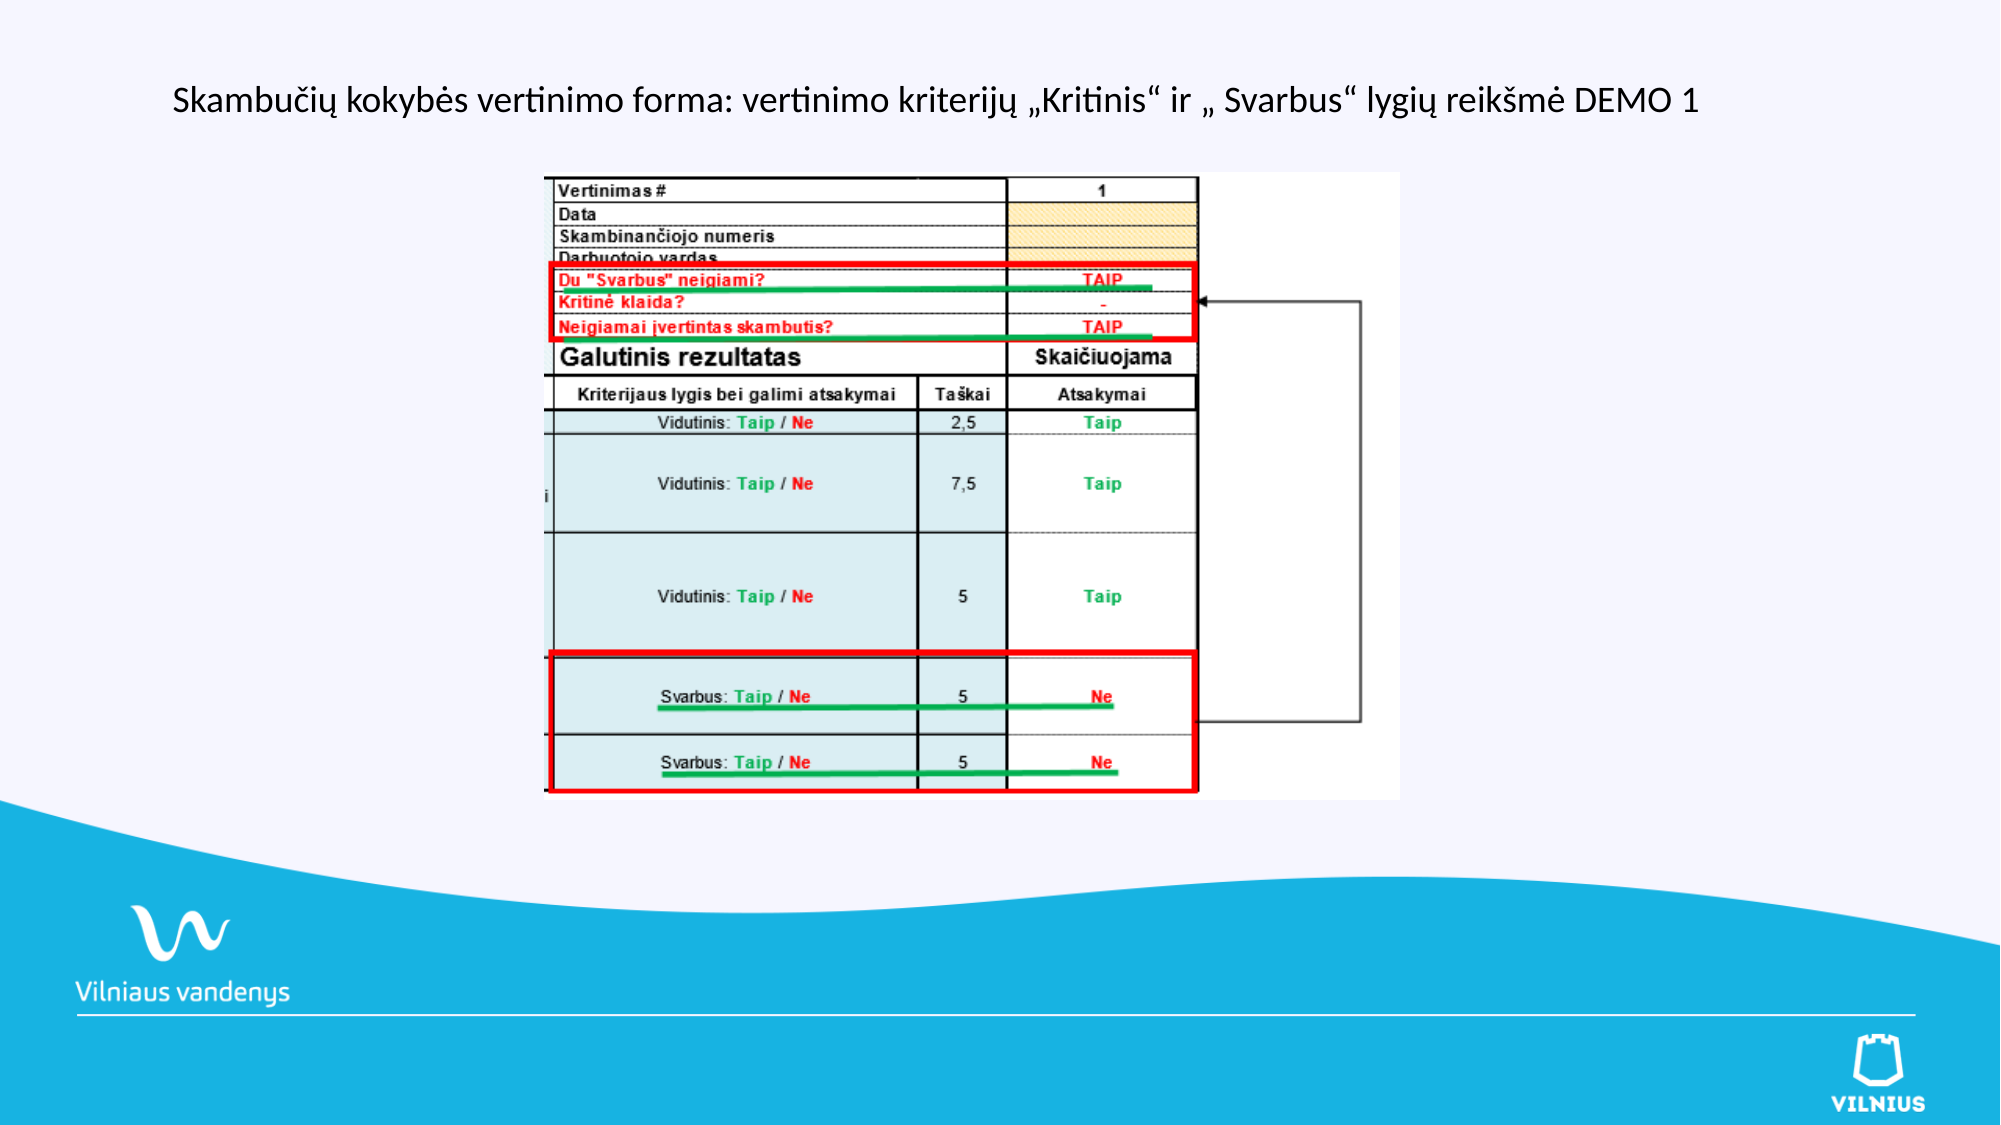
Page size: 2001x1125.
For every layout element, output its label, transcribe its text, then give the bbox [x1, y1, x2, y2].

text_box Skambučių kokybės vertinimo forma: vertinimo kriterijų „Kritinis“ ir „ Svarbus“ lygių reikšmė DEMO 1 [157, 67, 1810, 127]
picture [0, 172, 2000, 1125]
